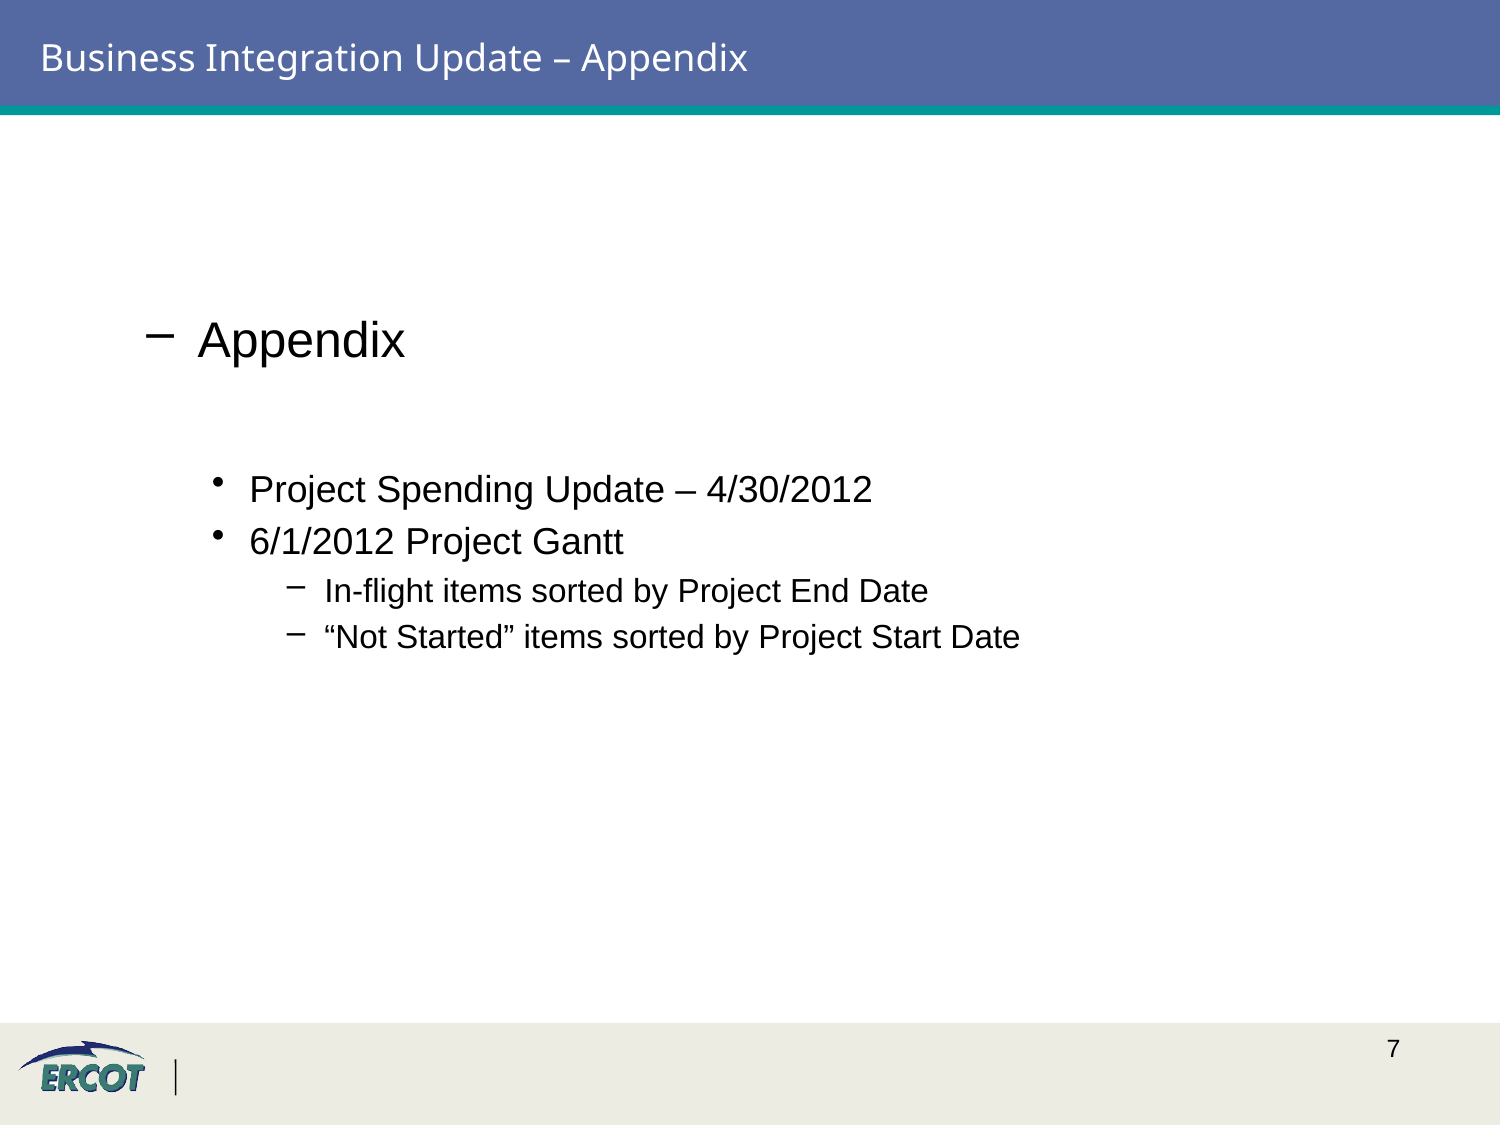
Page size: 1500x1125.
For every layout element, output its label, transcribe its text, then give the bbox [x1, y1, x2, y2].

list Appendix Project Spending Update – 4/30/2012 6/1/2012 Project Gantt In-flight items sorted by Project End Date “Not Started” items sorted by Project Start Date [74, 299, 1426, 1001]
picture [10, 1031, 151, 1111]
title Business Integration Update – Appendix [24, 0, 1013, 113]
